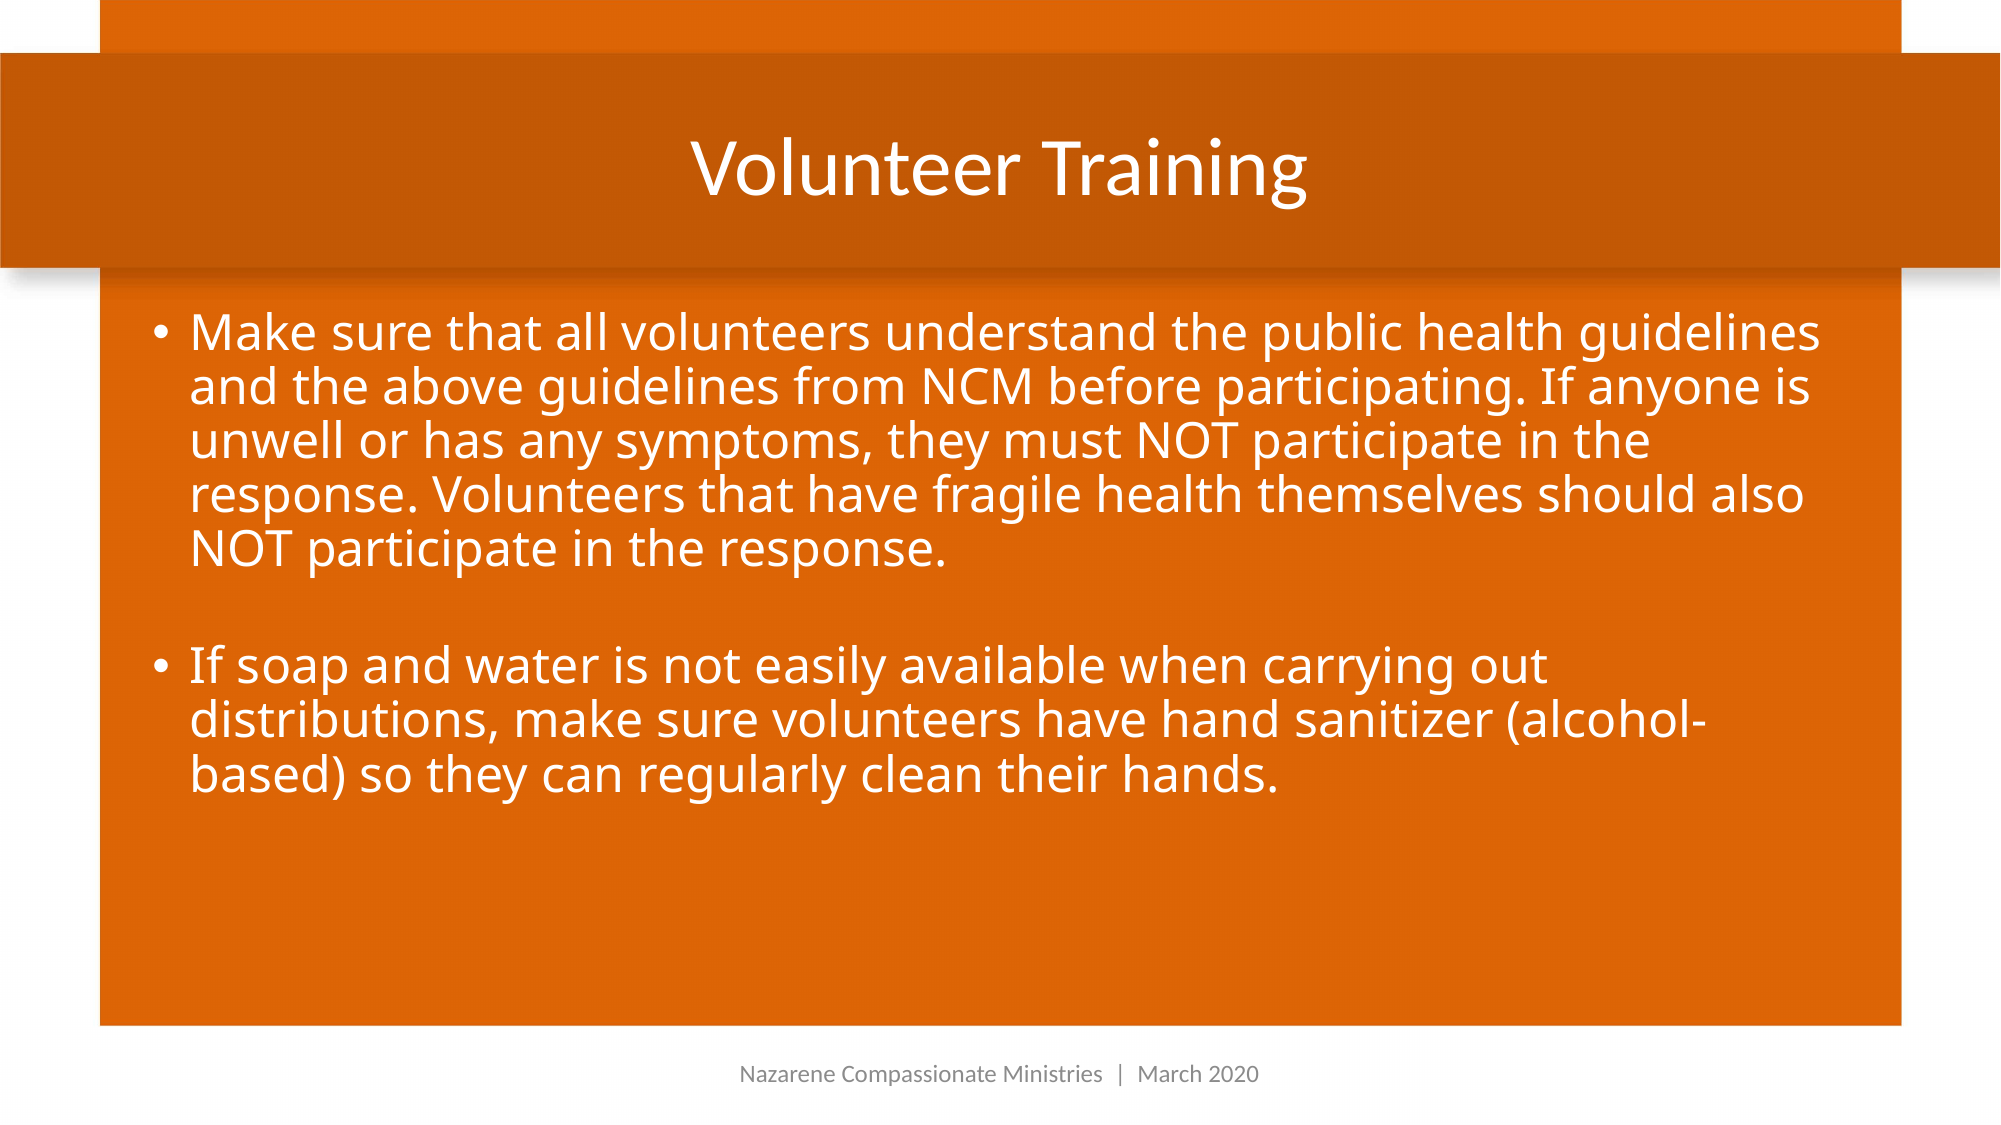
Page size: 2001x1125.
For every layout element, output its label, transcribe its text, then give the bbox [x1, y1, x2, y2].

footer Nazarene Compassionate Ministries | March 2020 [662, 1042, 1338, 1103]
title Volunteer Training [137, 59, 1863, 278]
picture [0, 0, 2001, 1125]
list Make sure that all volunteers understand the public health guidelines and the above guidelines from NCM before participating. If anyone is unwell or has any symptoms, they must NOT participate in the response. Volunteers that have fragile health themselves should also NOT participate in the response. If soap and water is not easily available when carrying out distributions, make sure volunteers have hand sanitizer (alcohol-based) so they can regularly clean their hands. [137, 299, 1863, 1014]
